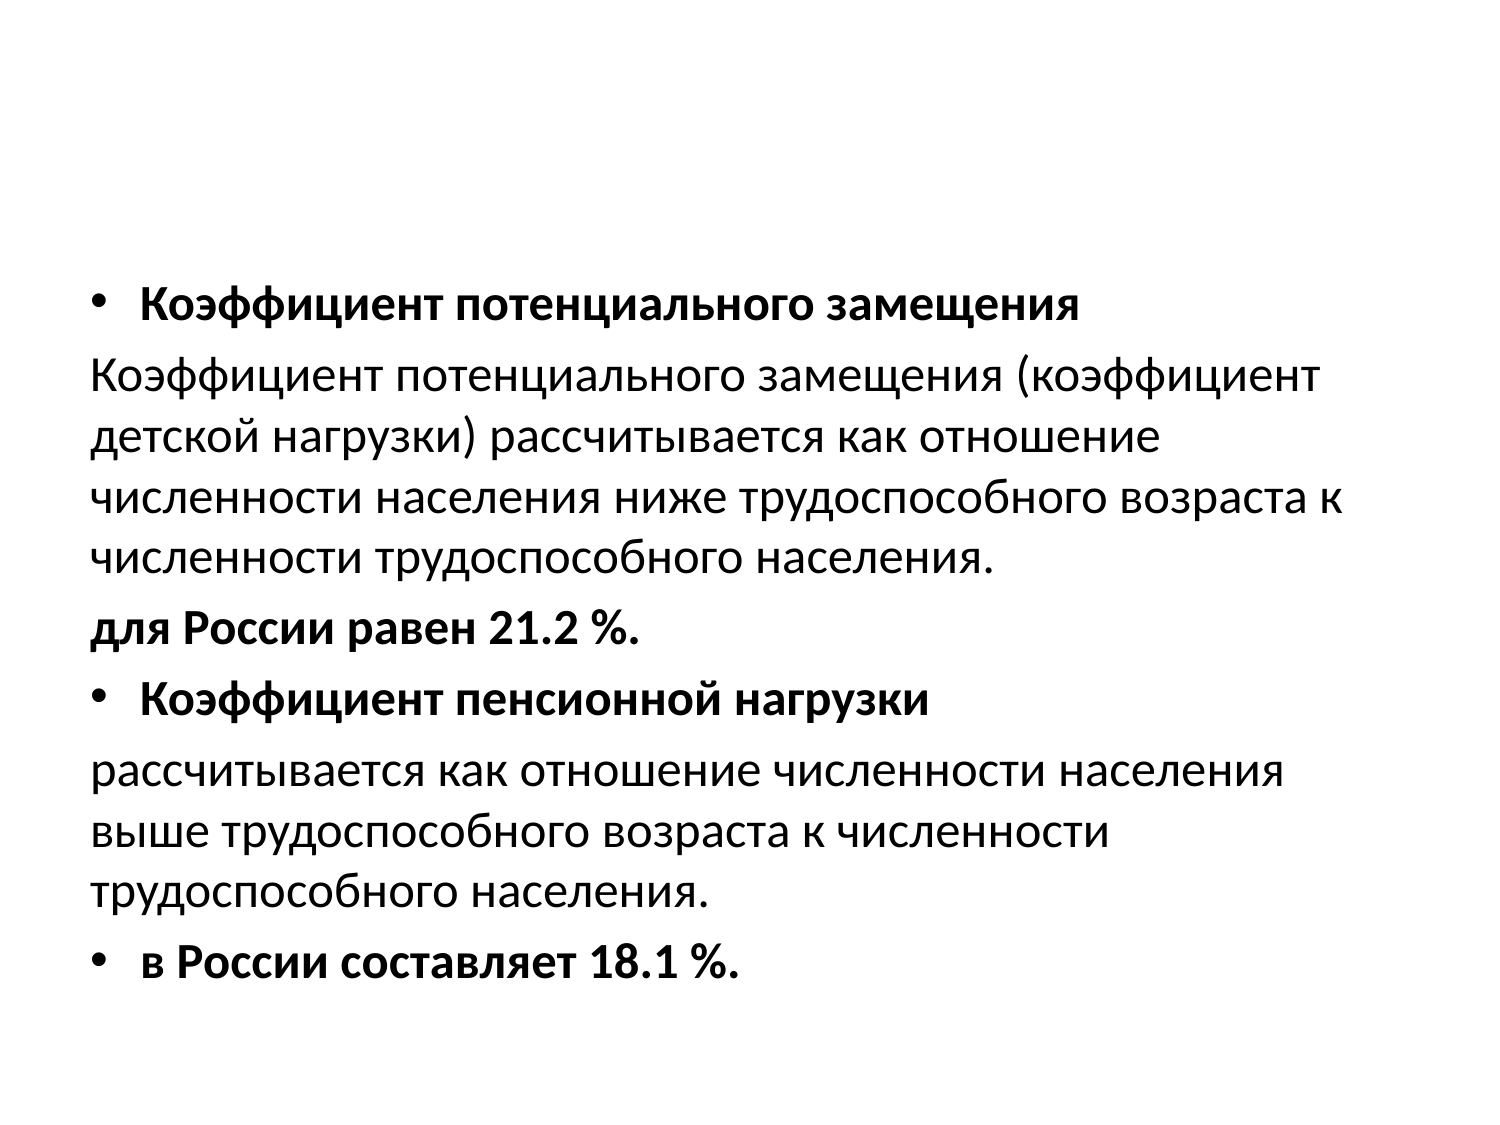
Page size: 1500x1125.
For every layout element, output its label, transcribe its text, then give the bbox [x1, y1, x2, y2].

list Коэффициент потенциального замещения Коэффициент потенциального замещения (коэффициент детской нагрузки) рассчитывается как отношение численности населения ниже трудоспособного возраста к численности трудоспособного населения. для России равен 21.2 %. Коэффициент пенсионной нагрузки рассчитывается как отношение численности населения выше трудоспособного возраста к численности трудоспособного населения. в России составляет 18.1 %. [75, 262, 1425, 1005]
